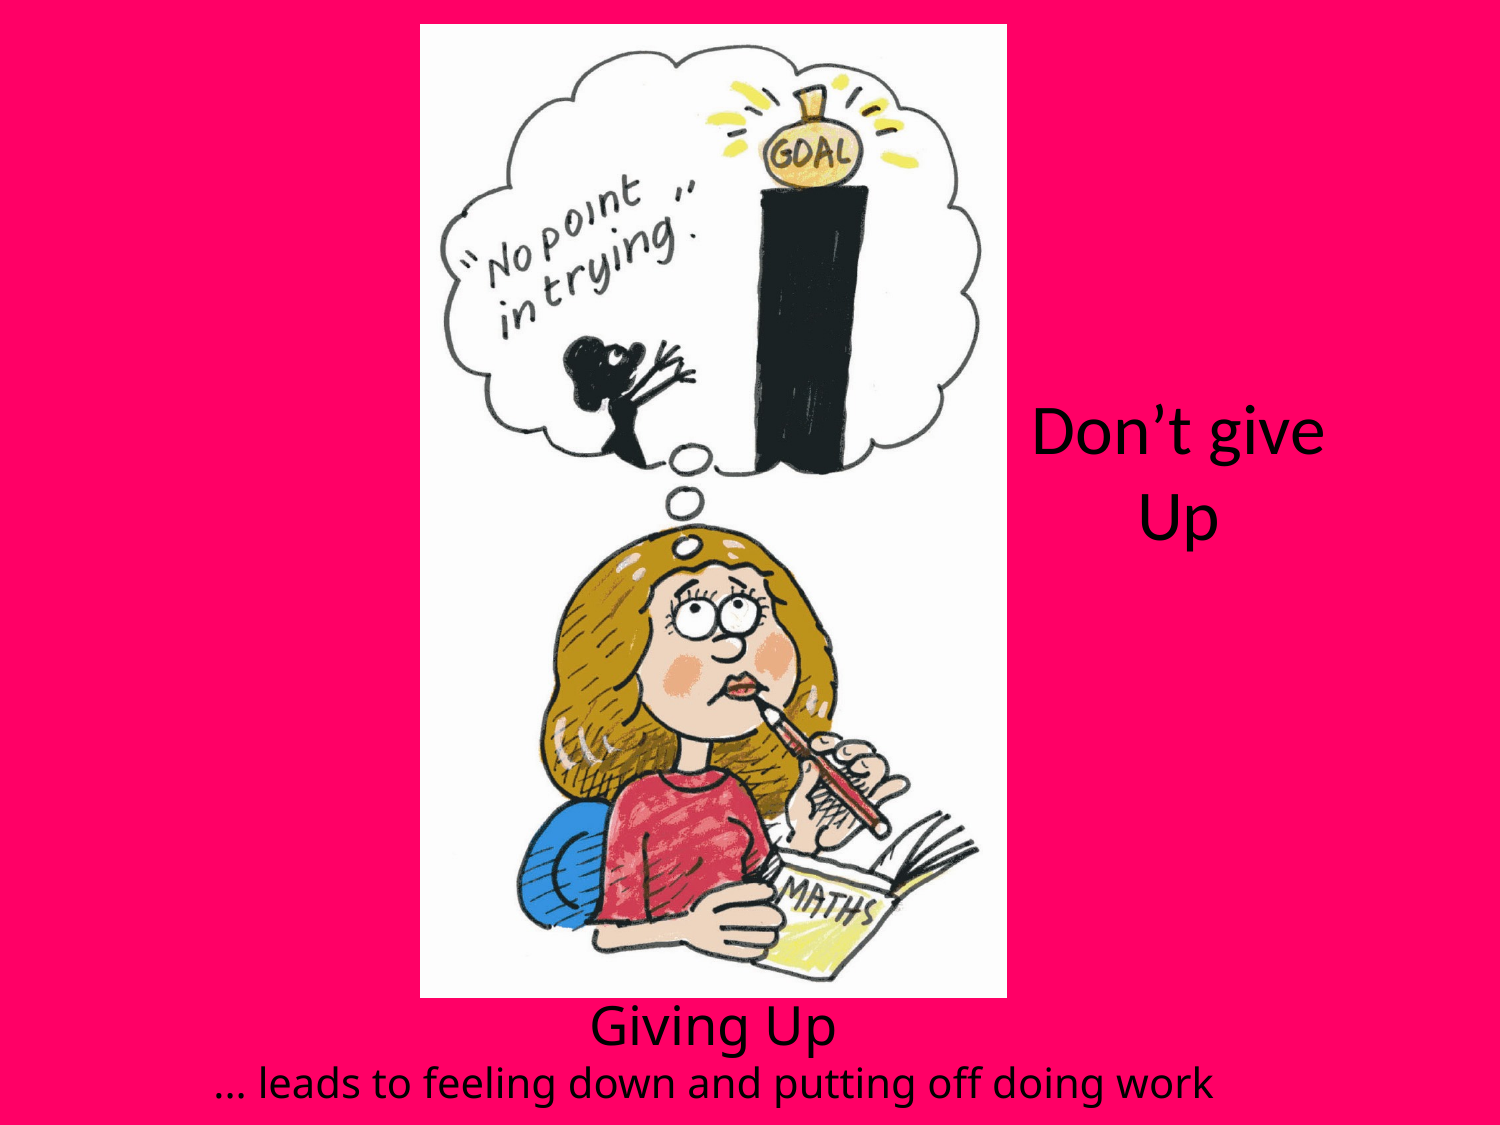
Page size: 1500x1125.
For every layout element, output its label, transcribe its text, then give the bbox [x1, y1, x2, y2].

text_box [152, 24, 1276, 1125]
title Don’t give Up [1281, 375, 1500, 563]
